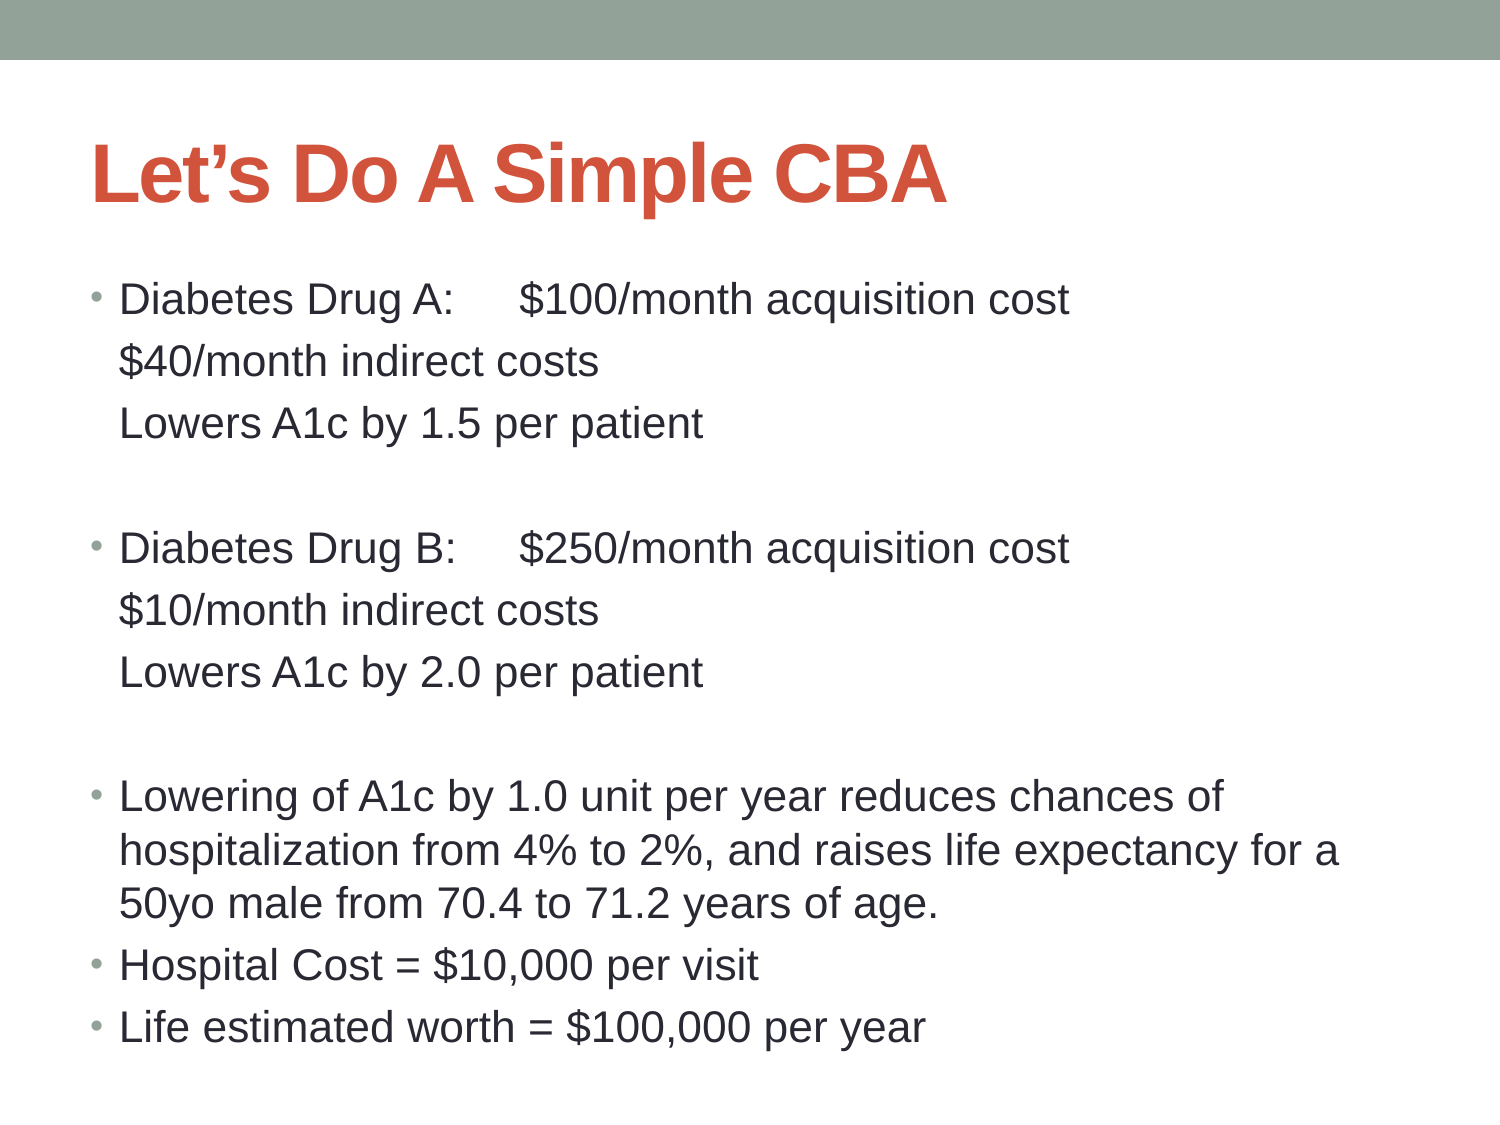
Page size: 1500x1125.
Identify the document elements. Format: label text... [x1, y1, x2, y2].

list Diabetes Drug A: $100/month acquisition cost $40/month indirect costs Lowers A1c by 1.5 per patient Diabetes Drug B: $250/month acquisition cost $10/month indirect costs Lowers A1c by 2.0 per patient Lowering of A1c by 1.0 unit per year reduces chances of hospitalization from 4% to 2%, and raises life expectancy for a 50yo male from 70.4 to 71.2 years of age. Hospital Cost = $10,000 per visit Life estimated worth = $100,000 per year [75, 262, 1425, 1063]
title Let’s Do A Simple CBA [75, 87, 1425, 250]
